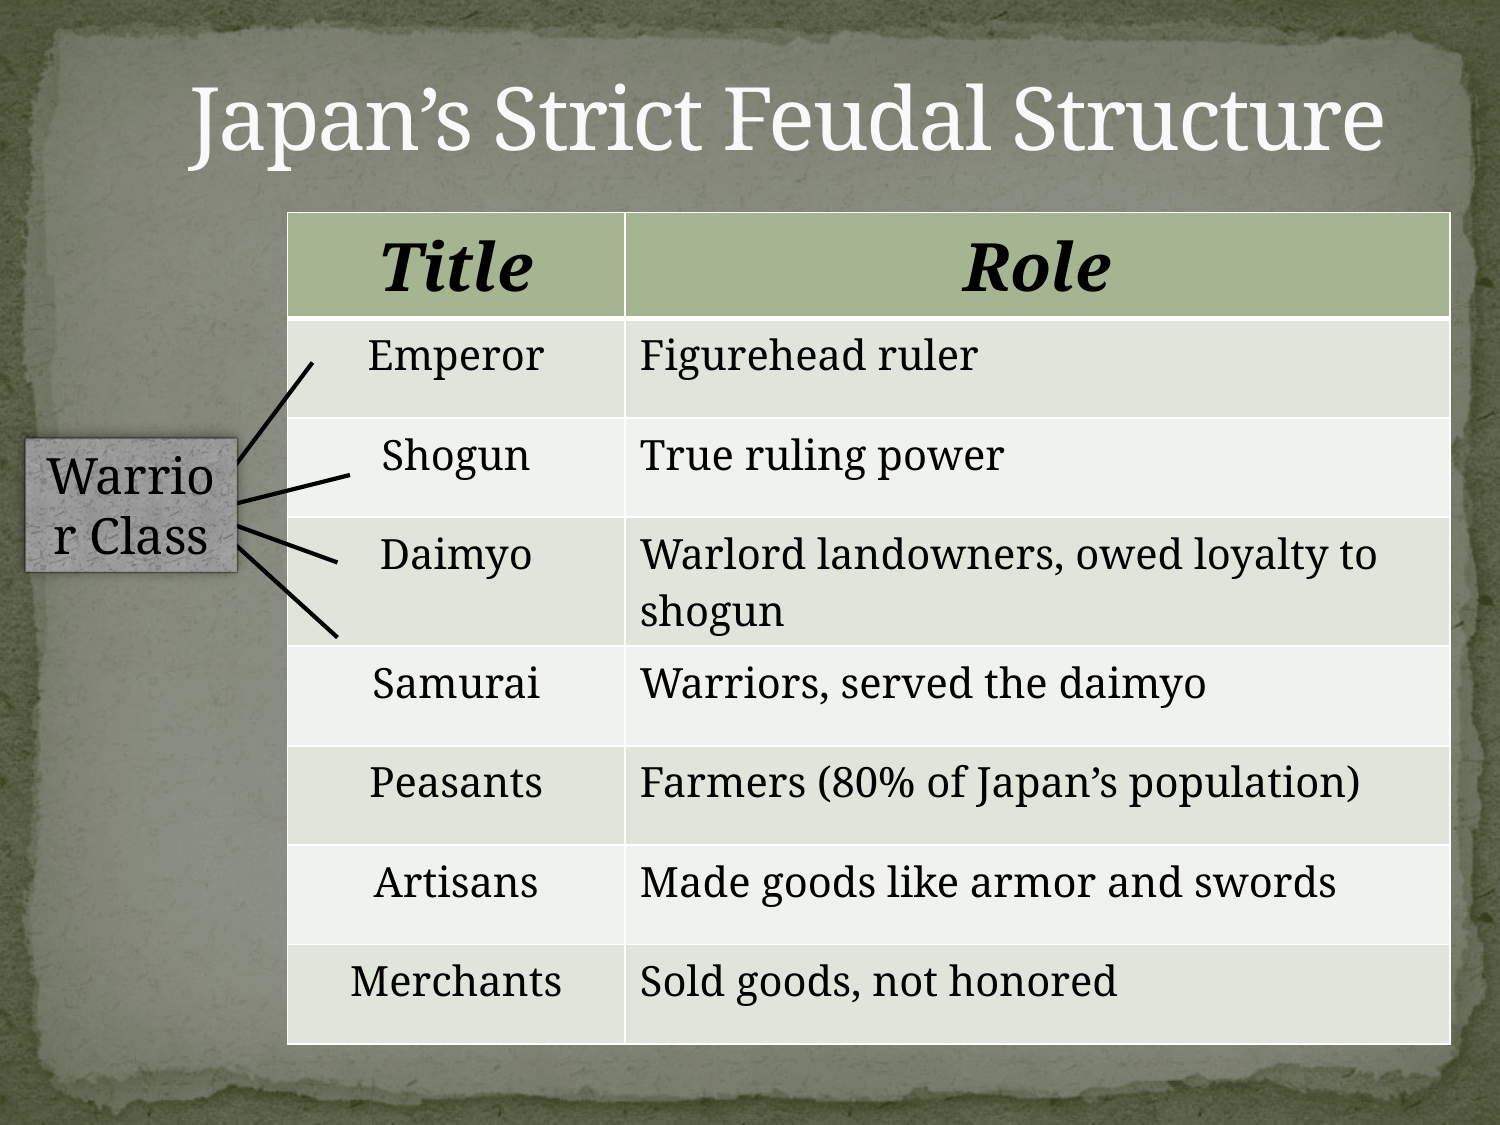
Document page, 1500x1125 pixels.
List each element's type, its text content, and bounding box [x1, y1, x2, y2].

table_cell Shogun [339, 419, 624, 516]
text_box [201, 476, 349, 510]
text_box Warrior Class [27, 440, 189, 571]
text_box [183, 383, 330, 492]
table_cell Farmers (80% of Japan’s population) [626, 747, 1449, 844]
table_cell Peasants [288, 747, 624, 844]
table_cell Emperor [288, 321, 624, 417]
table_header Role [626, 213, 1449, 316]
table_cell Figurehead ruler [626, 321, 1449, 417]
table_cell Sold goods, not honored [626, 945, 1449, 1043]
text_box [201, 514, 336, 636]
table_cell Warlord landowners, owed loyalty to shogun [626, 518, 1449, 645]
table_cell Warriors, served the daimyo [626, 647, 1449, 745]
table_cell Made goods like armor and swords [626, 846, 1449, 944]
table_cell Samurai [288, 647, 624, 745]
table_cell Merchants [288, 945, 624, 1043]
table_cell Artisans [288, 846, 624, 944]
table_header Title [288, 213, 624, 316]
title Japan’s Strict Feudal Structure [174, 0, 1500, 176]
table_cell True ruling power [626, 419, 1449, 516]
table_cell Daimyo [335, 518, 624, 645]
